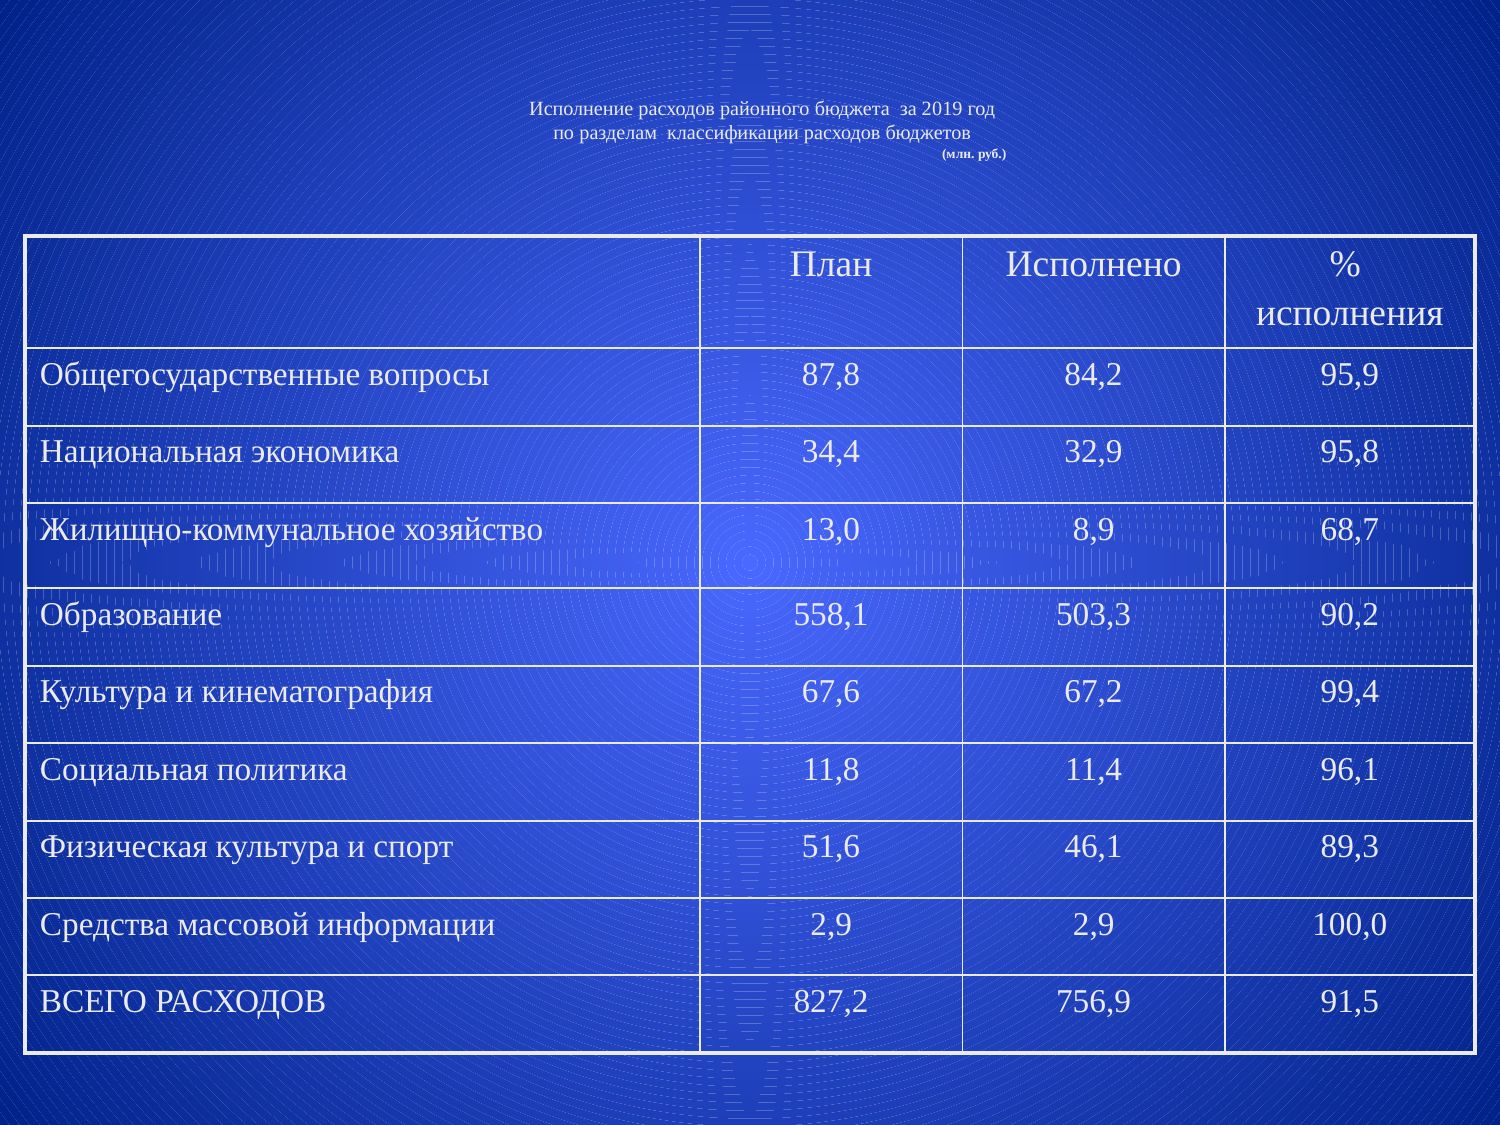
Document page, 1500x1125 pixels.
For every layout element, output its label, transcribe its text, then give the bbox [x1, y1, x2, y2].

table_cell ВСЕГО РАСХОДОВ [27, 976, 699, 1051]
table_cell 32,9 [963, 427, 1224, 502]
table_header Исполнено [963, 238, 1224, 347]
table_header [27, 238, 699, 347]
table_cell 2,9 [963, 899, 1224, 974]
table_cell 11,8 [701, 744, 962, 820]
table_cell 34,4 [701, 427, 962, 502]
table_cell 46,1 [963, 822, 1224, 897]
table_cell 91,5 [1226, 976, 1473, 1051]
table_cell 87,8 [701, 349, 962, 425]
table_cell 51,6 [701, 822, 962, 897]
table_cell 8,9 [963, 504, 1224, 587]
table_cell 89,3 [1226, 822, 1473, 897]
table_cell 827,2 [701, 976, 962, 1051]
table_cell Социальная политика [27, 744, 699, 820]
table_cell Общегосударственные вопросы [27, 349, 699, 425]
table_cell Физическая культура и спорт [27, 822, 699, 897]
table_cell 2,9 [701, 899, 962, 974]
table_cell Средства массовой информации [27, 899, 699, 974]
table_cell 11,4 [963, 744, 1224, 820]
table_cell 95,8 [1226, 427, 1473, 502]
table_cell Образование [27, 589, 699, 665]
table_cell 90,2 [1226, 589, 1473, 665]
table_cell Жилищно-коммунальное хозяйство [27, 504, 699, 587]
table_cell 67,6 [701, 667, 962, 742]
table_cell 99,4 [1226, 667, 1473, 742]
table_cell 84,2 [963, 349, 1224, 425]
table_header План [701, 238, 962, 347]
table_cell 96,1 [1226, 744, 1473, 820]
table_cell 100,0 [1226, 899, 1473, 974]
table_cell 13,0 [701, 504, 962, 587]
table_cell Культура и кинематография [27, 667, 699, 742]
table_cell Национальная экономика [27, 427, 699, 502]
table_cell 503,3 [963, 589, 1224, 665]
table_cell 558,1 [701, 589, 962, 665]
table_cell 756,9 [963, 976, 1224, 1051]
table_header % исполнения [1226, 238, 1473, 347]
table_cell 67,2 [963, 667, 1224, 742]
table_cell 95,9 [1226, 349, 1473, 425]
table_cell 68,7 [1226, 504, 1473, 587]
title Исполнение расходов районного бюджета за 2019 год по разделам классификации расходов бюджетов (млн. руб.) [99, 87, 1425, 188]
